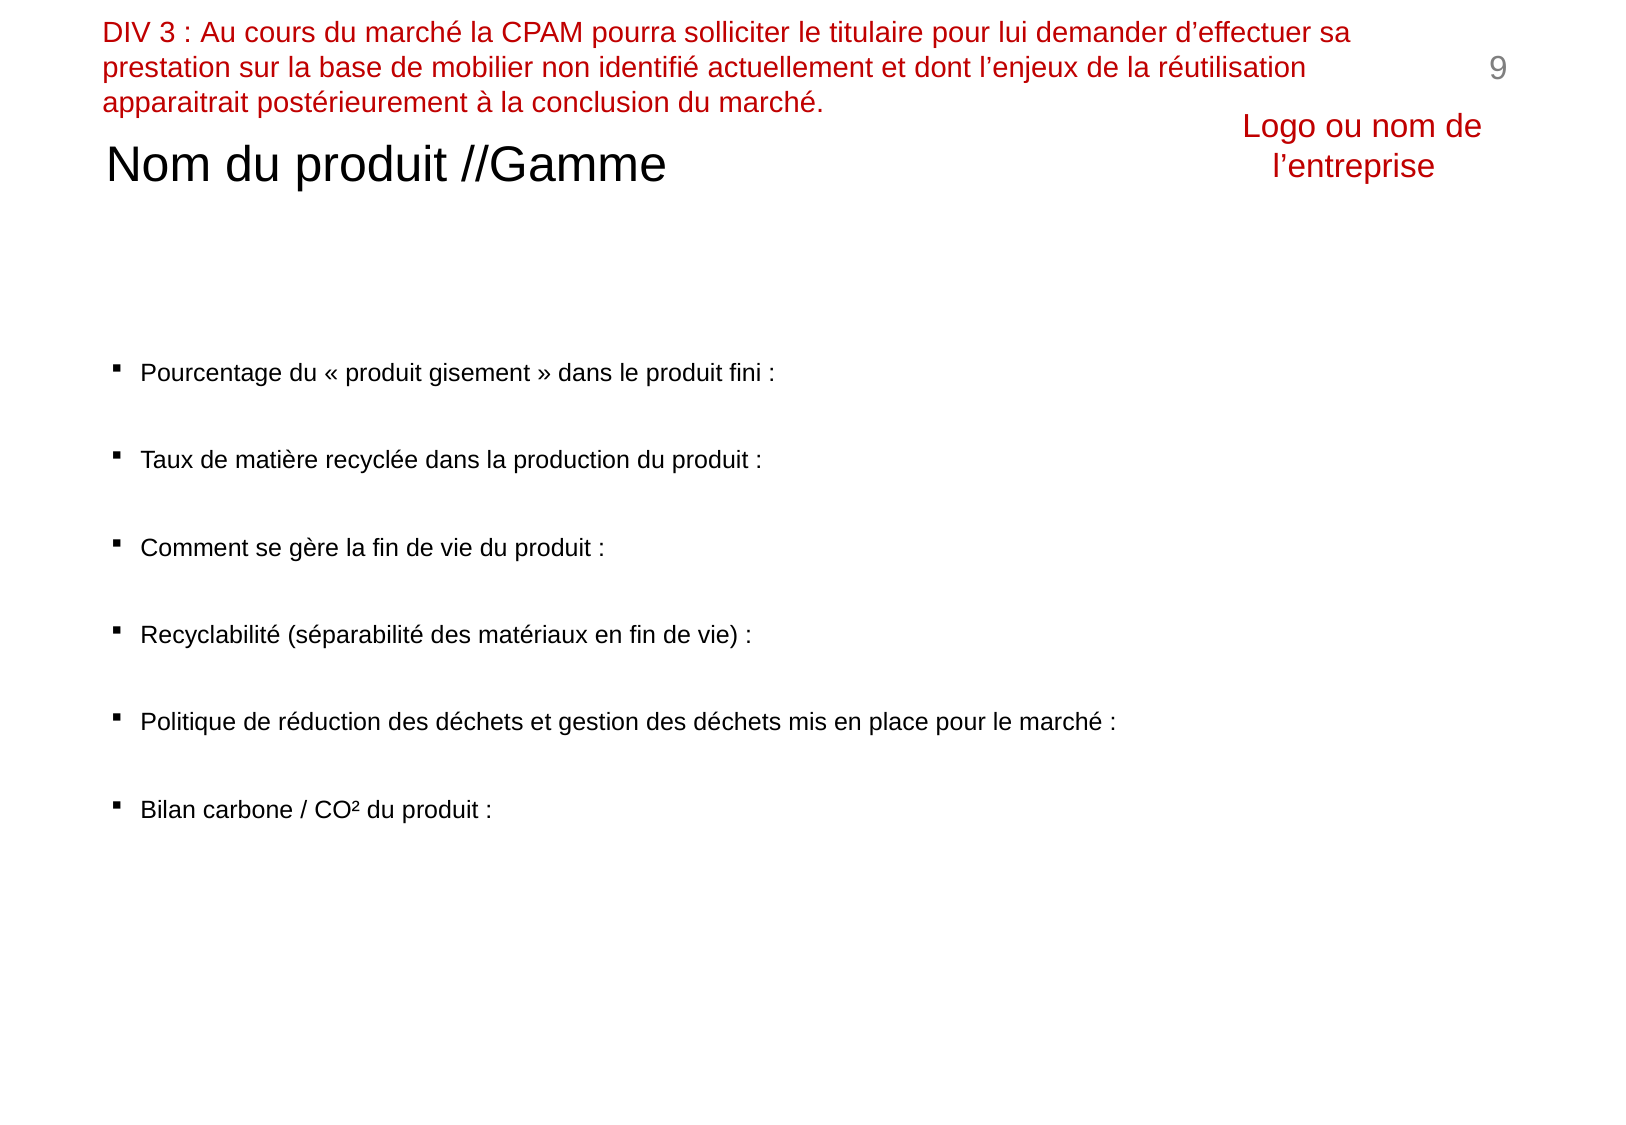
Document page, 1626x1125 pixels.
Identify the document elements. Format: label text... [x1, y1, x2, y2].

text_box Pourcentage du « produit gisement » dans le produit fini : Taux de matière recyclée dans la production du produit : Comment se gère la fin de vie du produit : Recyclabilité (séparabilité des matériaux en fin de vie) : Politique de réduction des déchets et gestion des déchets mis en place pour le marché : Bilan carbone / CO² du produit : [81, 304, 1333, 1067]
slide_number 9 [1426, 19, 1523, 91]
text_box Logo ou nom de l’entreprise [1141, 91, 1567, 197]
list Nom du produit //Gamme [91, 109, 1523, 215]
title DIV 3 : Au cours du marché la CPAM pourra solliciter le titulaire pour lui demander d’effectuer sa prestation sur la base de mobilier non identifié actuellement et dont l’enjeux de la réutilisation apparaitrait postérieurement à la conclusion du marché. [102, 19, 1426, 109]
